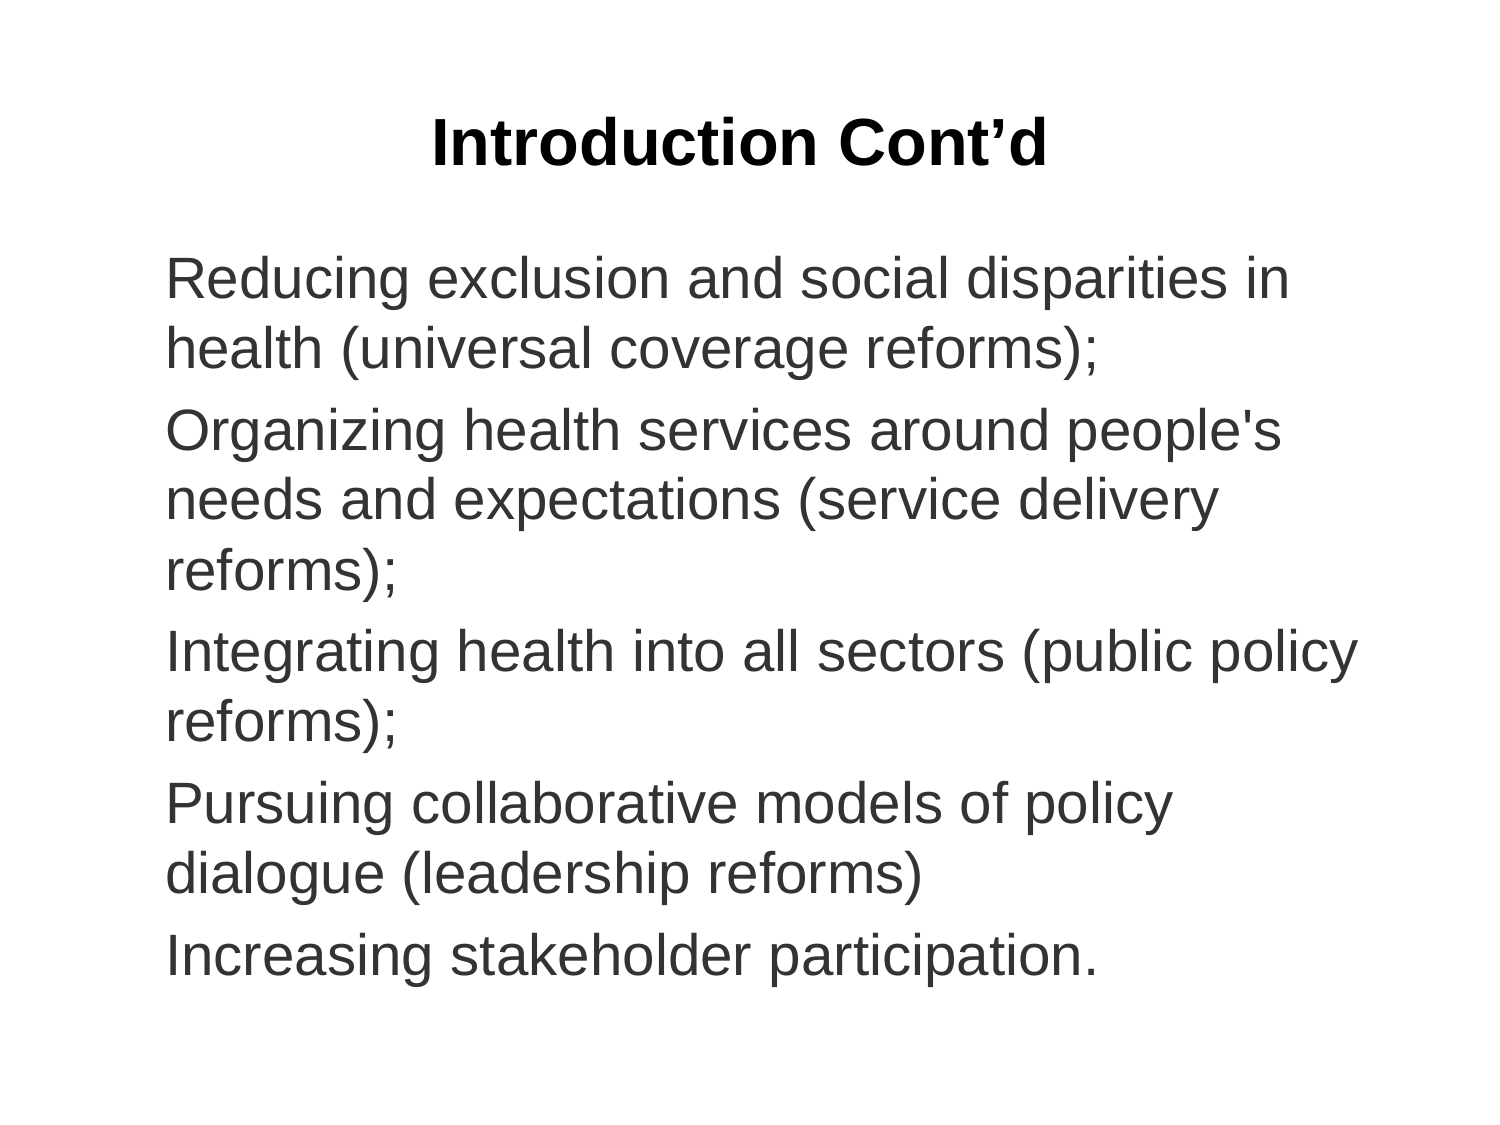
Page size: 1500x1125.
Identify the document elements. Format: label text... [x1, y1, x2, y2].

title Introduction Cont’d [75, 45, 1425, 232]
list Reducing exclusion and social disparities in health (universal coverage reforms); Organizing health services around people's needs and expectations (service delivery reforms); Integrating health into all sectors (public policy reforms); Pursuing collaborative models of policy dialogue (leadership reforms) Increasing stakeholder participation. [75, 232, 1425, 1073]
